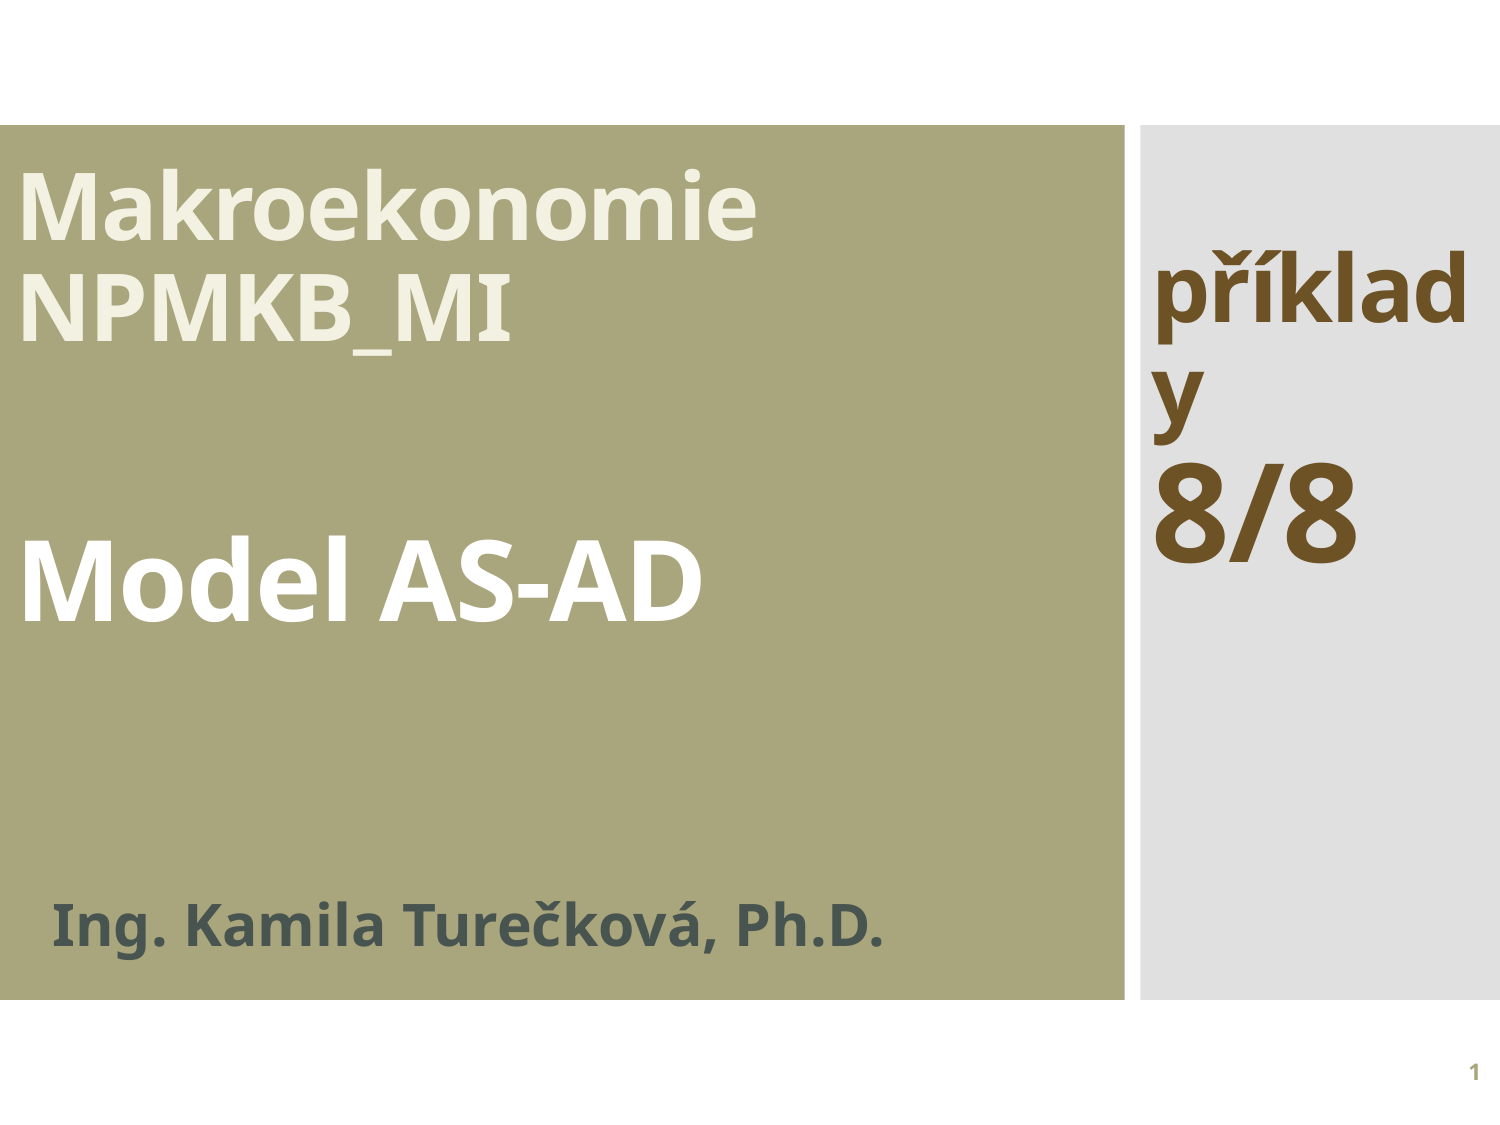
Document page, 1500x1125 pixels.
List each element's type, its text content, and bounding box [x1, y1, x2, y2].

text_box příklady 8/8 [1140, 0, 1500, 598]
subtitle Ing. Kamila Turečková, Ph.D. [37, 887, 923, 983]
title Makroekonomie NPMKB_MI Model AS-AD [0, 124, 1170, 653]
slide_number 1 [1308, 1042, 1497, 1103]
